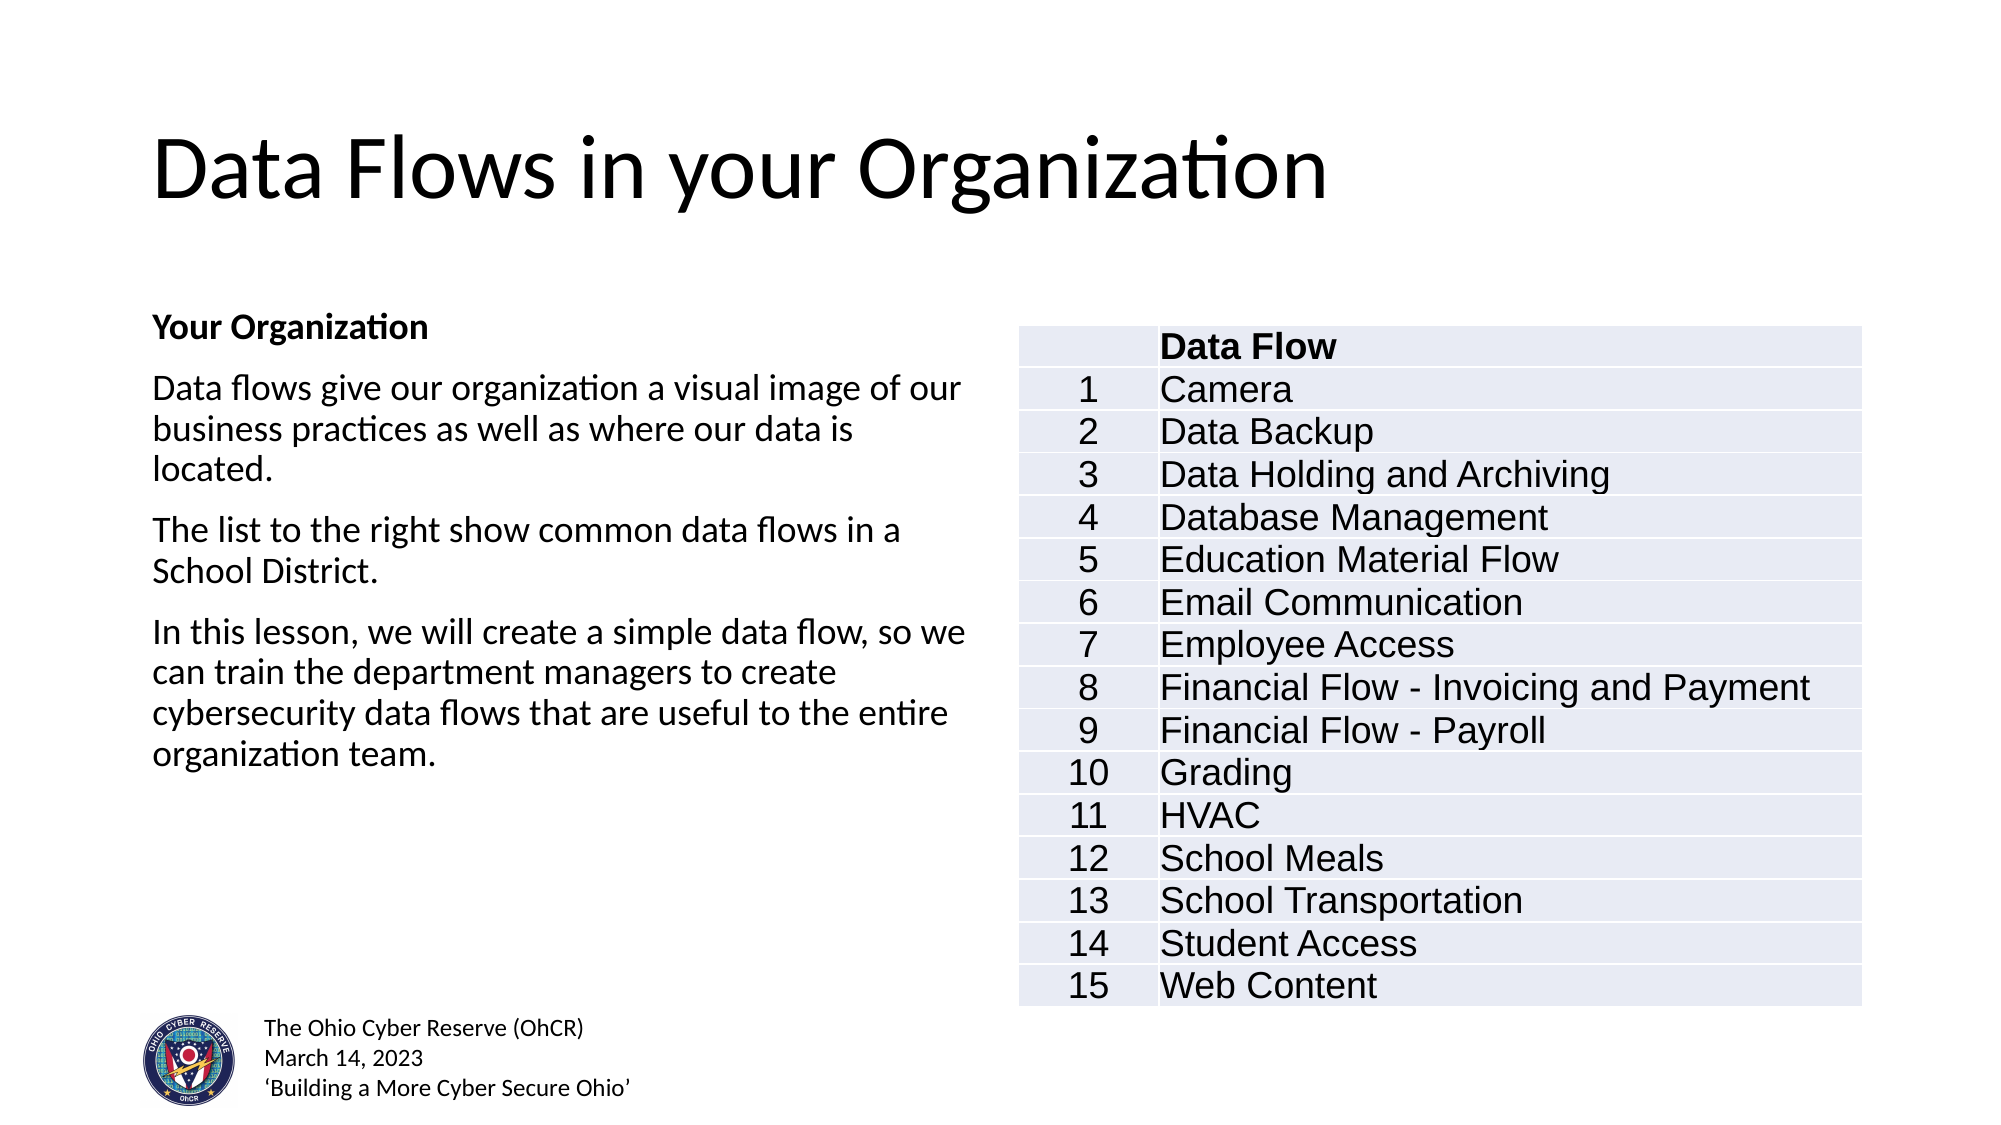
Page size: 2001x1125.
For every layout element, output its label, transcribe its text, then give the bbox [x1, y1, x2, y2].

list Your Organization Data flows give our organization a visual image of our business practices as well as where our data is located. The list to the right show common data flows in a School District. In this lesson, we will create a simple data flow, so we can train the department managers to create cybersecurity data flows that are useful to the entire organization team. [137, 299, 983, 965]
table_cell Web Content [1160, 965, 1862, 1006]
table_cell 2 [1019, 411, 1158, 452]
table_cell 13 [1019, 880, 1158, 921]
table_cell Data Backup [1160, 411, 1862, 452]
table_cell 5 [1019, 539, 1158, 580]
table_cell 3 [1019, 453, 1158, 494]
table_cell 9 [1019, 709, 1158, 750]
table_cell Employee Access [1160, 624, 1862, 665]
table_cell HVAC [1160, 795, 1862, 835]
table_cell Data Holding and Archiving [1160, 453, 1862, 494]
table_cell Grading [1160, 752, 1862, 793]
table_cell 12 [1019, 837, 1158, 878]
table_cell 11 [1019, 795, 1158, 835]
table_cell School Transportation [1160, 880, 1862, 921]
table_cell School Meals [1160, 837, 1862, 878]
table_cell 7 [1019, 624, 1158, 665]
table_cell 6 [1019, 581, 1158, 622]
table_cell Student Access [1160, 923, 1862, 963]
table_cell Financial Flow - Payroll [1160, 709, 1862, 750]
table_cell Email Communication [1160, 581, 1862, 622]
table_cell 15 [1019, 965, 1158, 1006]
picture [140, 1013, 238, 1108]
table_cell 1 [1019, 368, 1158, 409]
table_cell Financial Flow - Invoicing and Payment [1160, 667, 1862, 708]
table_cell 10 [1019, 752, 1158, 793]
table_cell Education Material Flow [1160, 539, 1862, 580]
table_header Data Flow [1160, 326, 1862, 366]
title Data Flows in your Organization [137, 59, 1863, 278]
table_cell 14 [1019, 923, 1158, 963]
table_cell Camera [1160, 368, 1862, 409]
table_cell 8 [1019, 667, 1158, 708]
text_box The Ohio Cyber Reserve (OhCR) March 14, 2023 ‘Building a More Cyber Secure Ohio’ [249, 1004, 647, 1109]
table_cell 4 [1019, 496, 1158, 537]
table_cell Database Management [1160, 496, 1862, 537]
table_header [1019, 326, 1158, 366]
